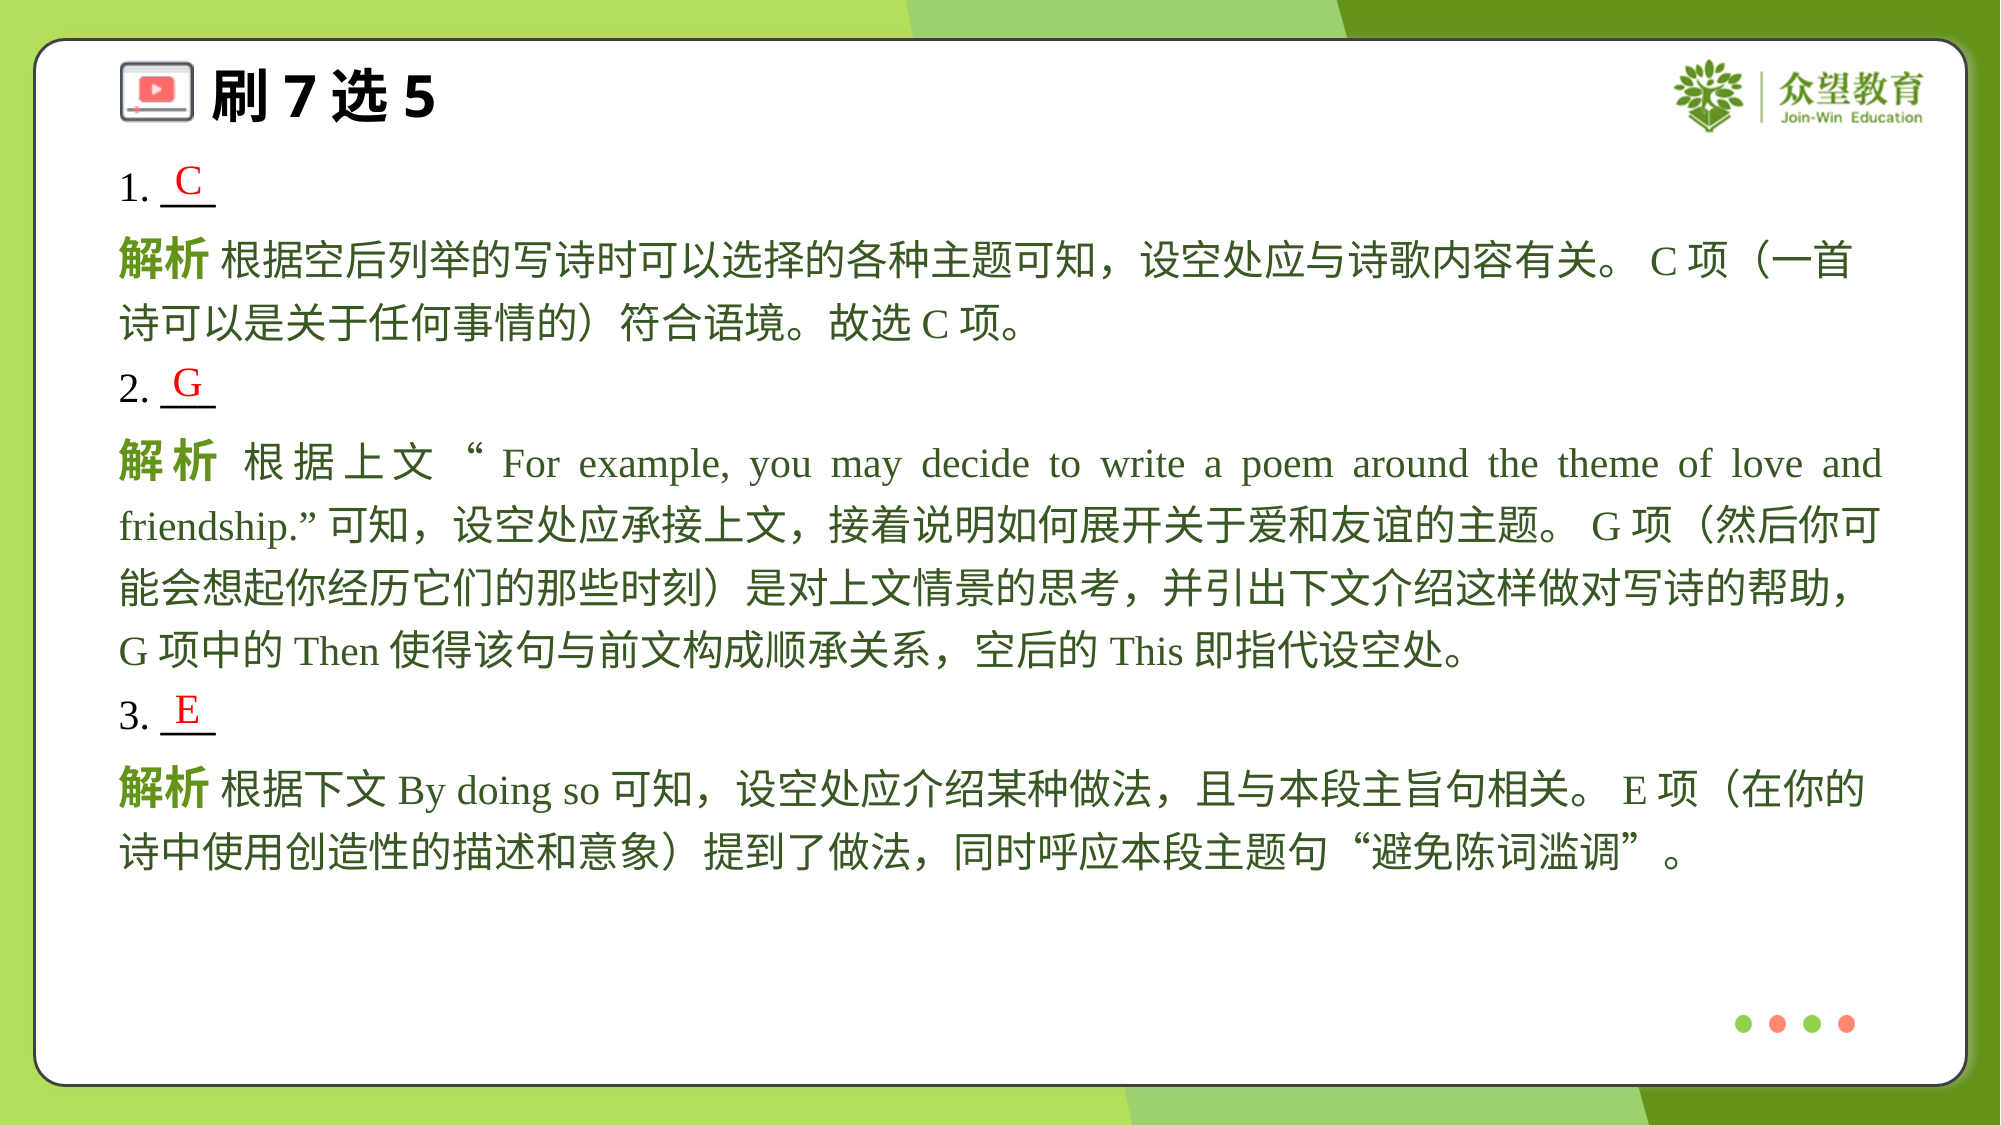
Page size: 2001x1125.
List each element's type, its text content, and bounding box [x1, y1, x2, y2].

text_box 1. ___ [118, 146, 1883, 204]
text_box 解析 根据空后列举的写诗时可以选择的各种主题可知，设空处应与诗歌内容有关。C项（一首诗可以是关于任何事情的）符合语境。故选C项。 [118, 215, 1883, 343]
text_box 解析 根据下文By doing so可知，设空处应介绍某种做法，且与本段主旨句相关。E项（在你的诗中使用创造性的描述和意象）提到了做法，同时呼应本段主题句“避免陈词滥调”。 [118, 744, 1883, 872]
picture [0, 0, 2000, 1125]
text_box C [170, 140, 208, 199]
text_box G [167, 342, 208, 400]
text_box 3. ___ [118, 675, 1883, 733]
text_box 2. ___ [118, 348, 1883, 406]
text_box E [170, 669, 205, 727]
text_box 解析 根据上文“For example, you may decide to write a poem around the theme of love and friendship.”可知，设空处应承接上文，接着说明如何展开关于爱和友谊的主题。G项（然后你可能会想起你经历它们的那些时刻）是对上文情景的思考，并引出下文介绍这样做对写诗的帮助，G项中的Then使得该句与前文构成顺承关系，空后的This即指代设空处。 [118, 417, 1883, 670]
